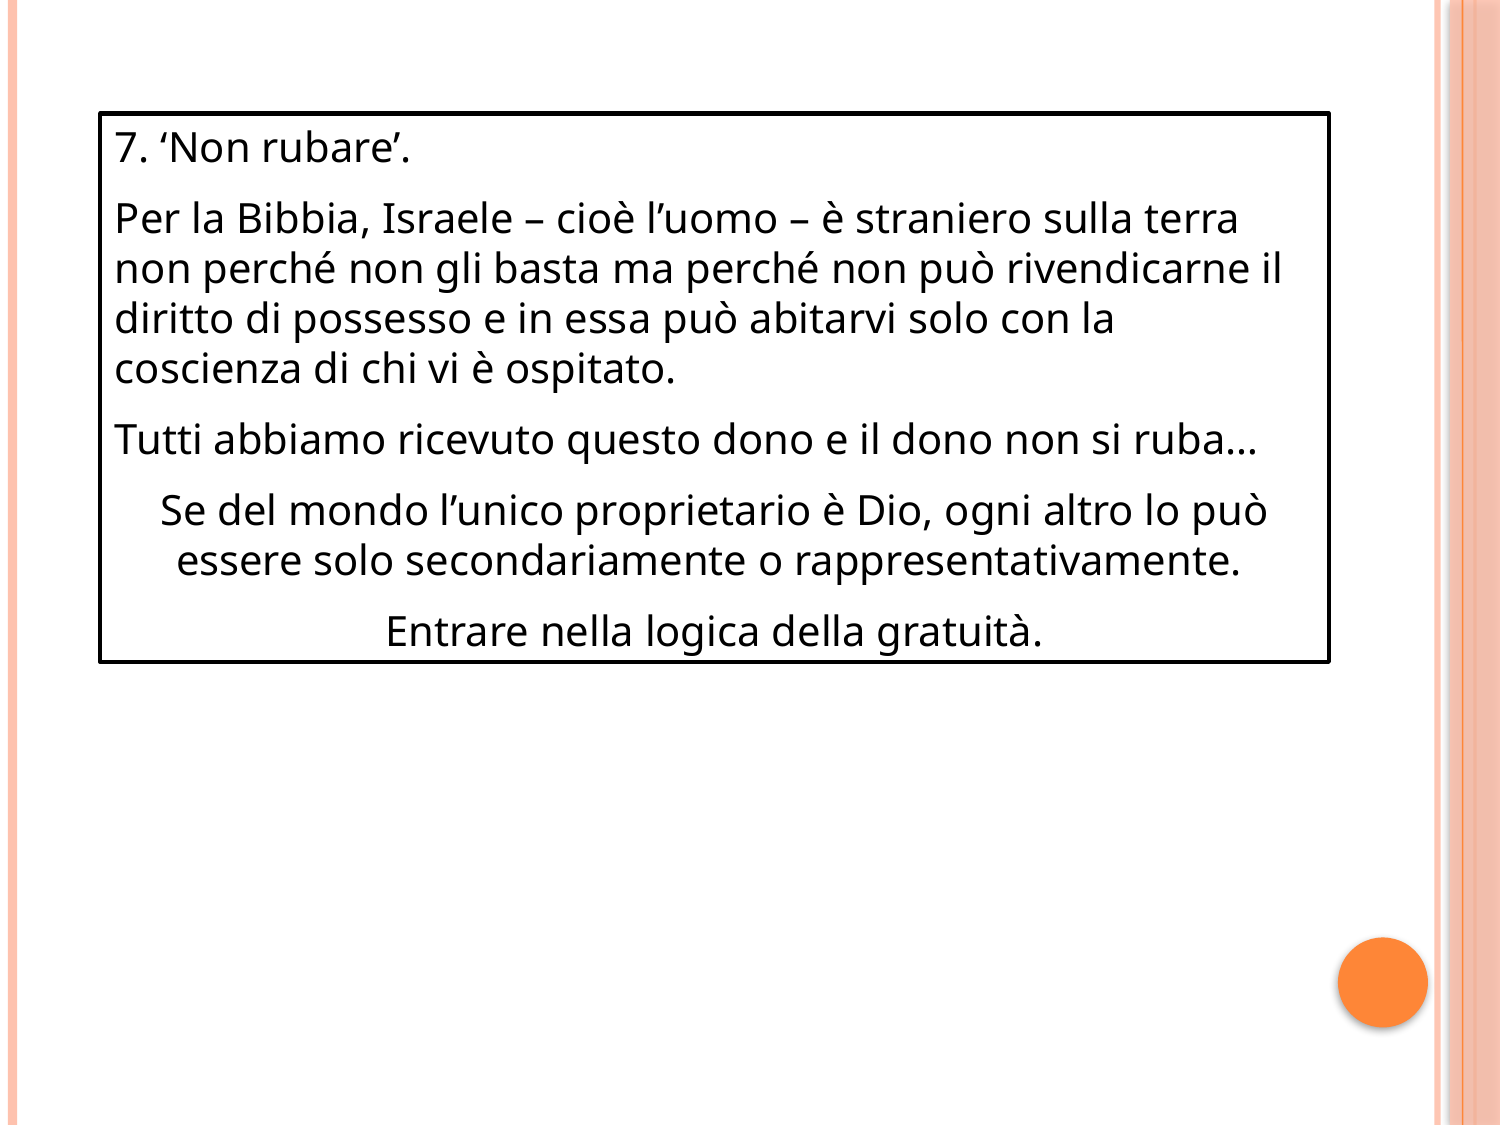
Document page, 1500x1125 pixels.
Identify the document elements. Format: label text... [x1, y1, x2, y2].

text_box 7. ‘Non rubare’. Per la Bibbia, Israele – cioè l’uomo – è straniero sulla terra non perché non gli basta ma perché non può rivendicarne il diritto di possesso e in essa può abitarvi solo con la coscienza di chi vi è ospitato. Tutti abbiamo ricevuto questo dono e il dono non si ruba… Se del mondo l’unico proprietario è Dio, ogni altro lo può essere solo secondariamente o rappresentativamente. Entrare nella logica della gratuità. [98, 111, 1331, 664]
